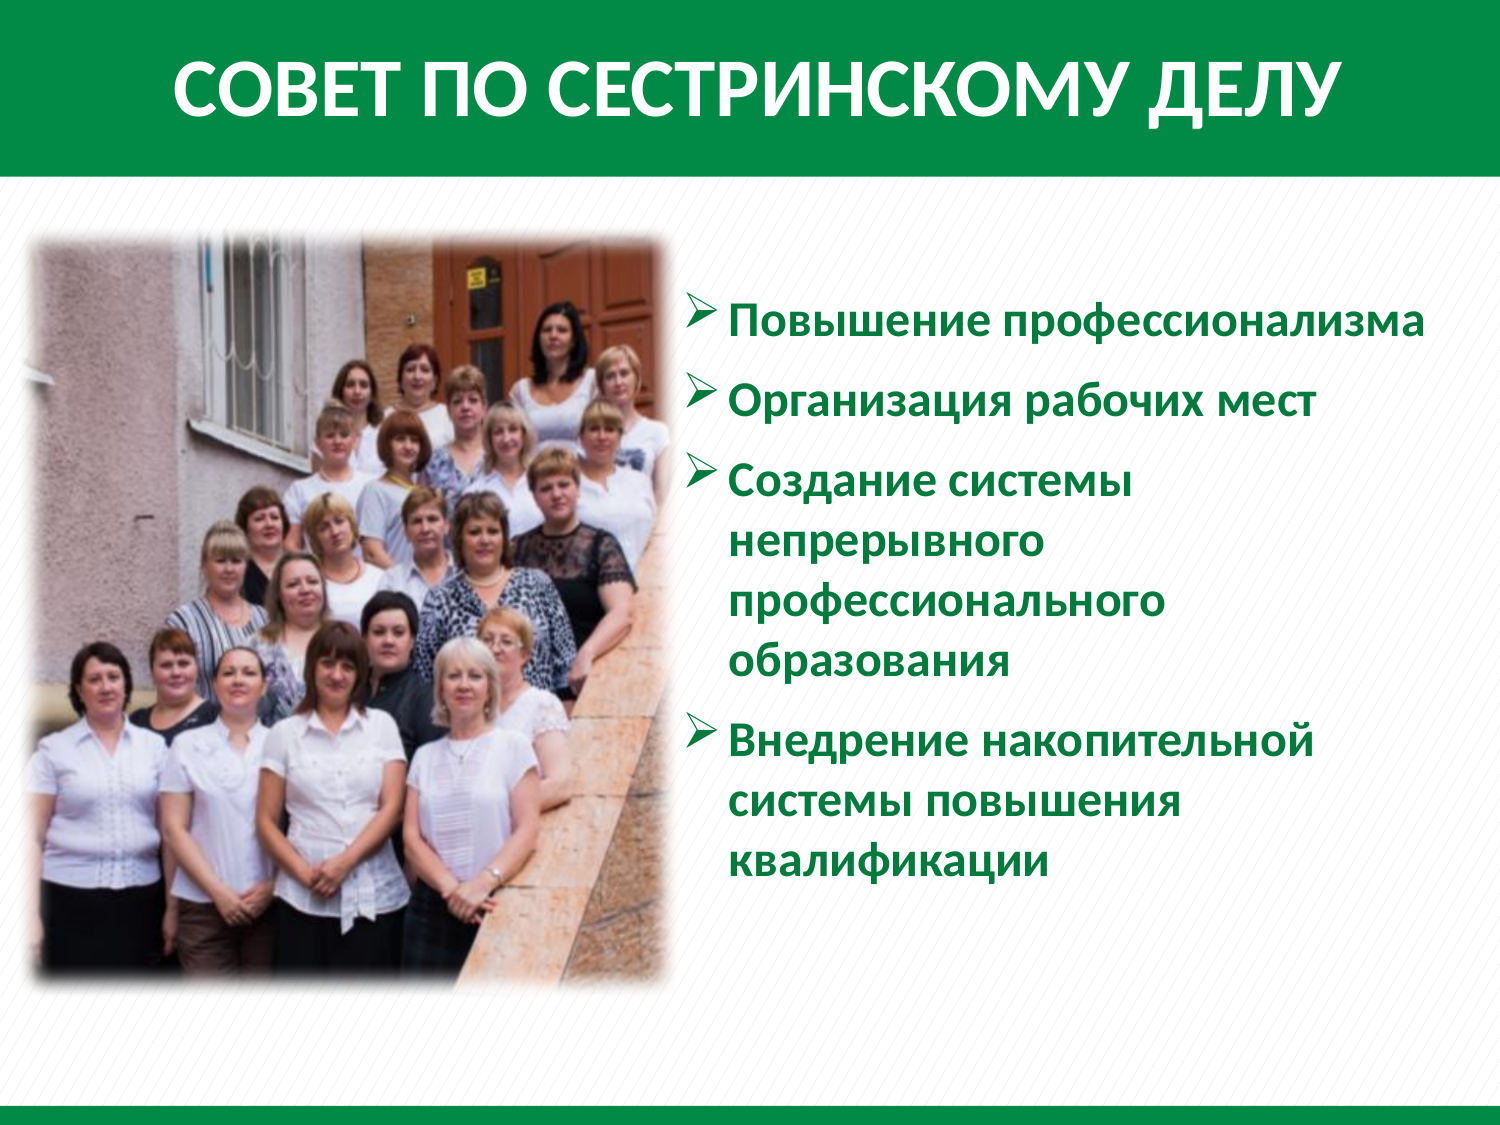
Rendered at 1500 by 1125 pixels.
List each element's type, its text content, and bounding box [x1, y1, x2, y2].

text_box [0, 0, 1500, 179]
text_box СОВЕТ ПО СЕСТРИНСКОМУ ДЕЛУ [158, 26, 1358, 141]
text_box [0, 1104, 1500, 1125]
text_box [0, 179, 1500, 1104]
text_box Повышение профессионализма Организация рабочих мест Создание системы непрерывного профессионального образования Внедрение накопительной системы повышения квалификации [685, 278, 1459, 894]
picture [17, 223, 680, 1000]
